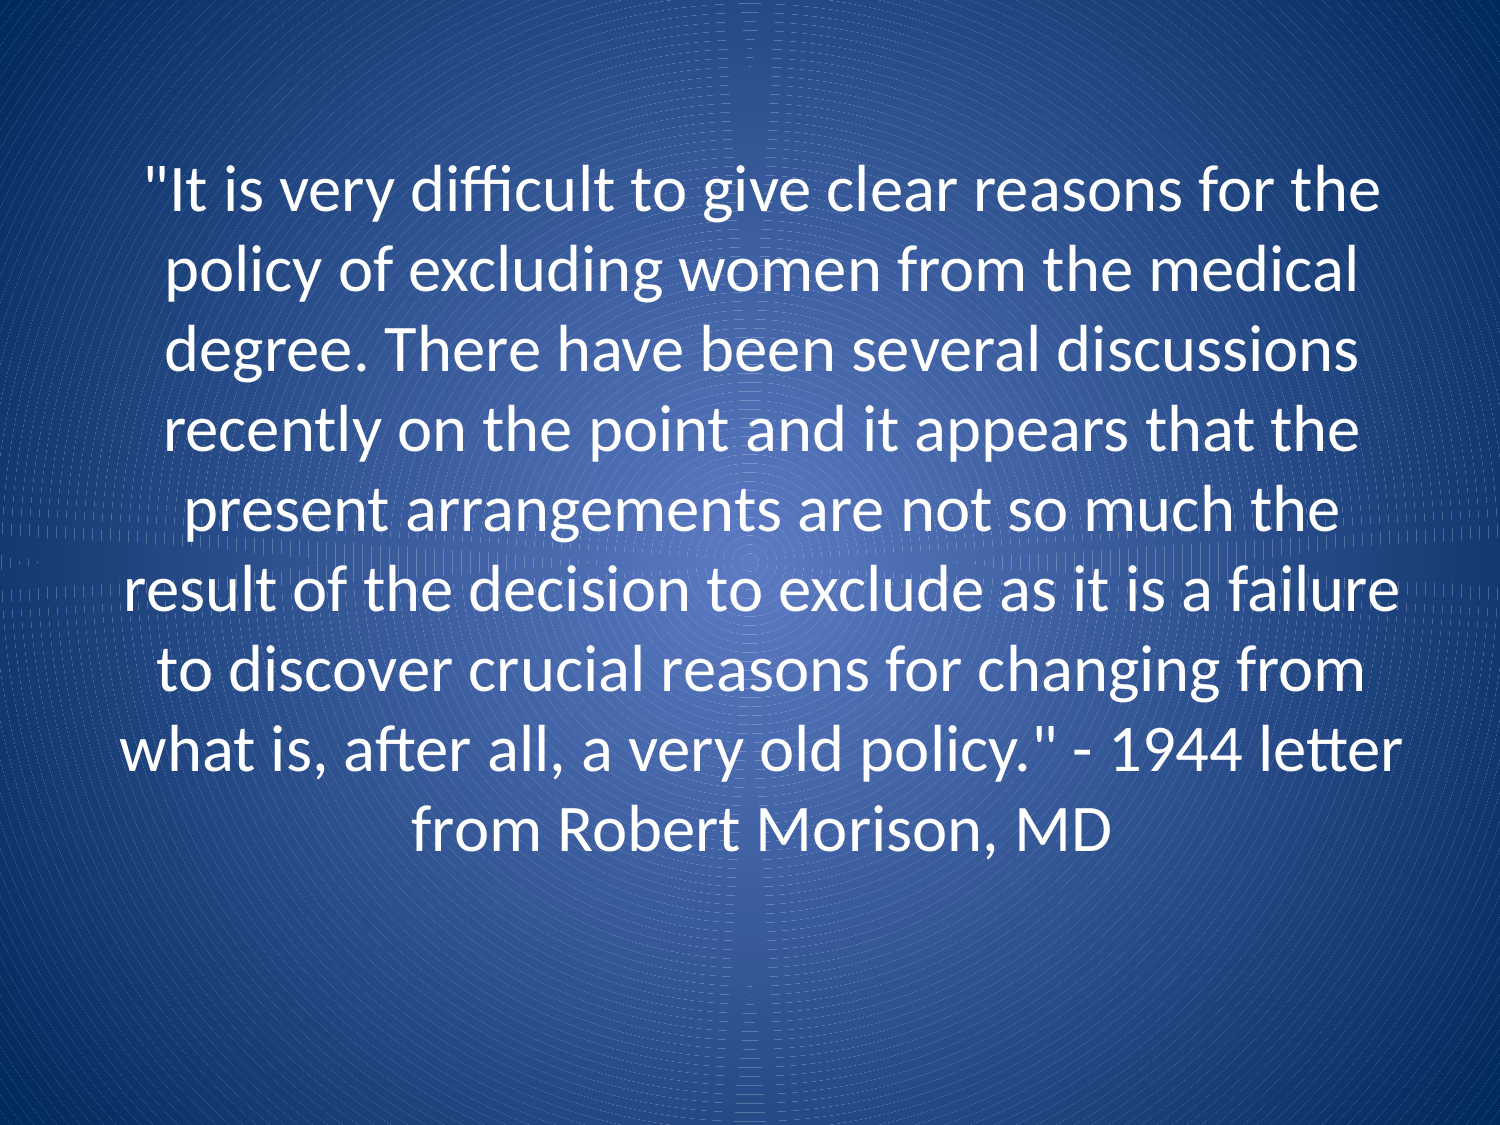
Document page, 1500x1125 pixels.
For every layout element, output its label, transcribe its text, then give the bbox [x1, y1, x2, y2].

list "It is very difficult to give clear reasons for the policy of excluding women from the medical degree. There have been several discussions recently on the point and it appears that the present arrangements are not so much the result of the decision to exclude as it is a failure to discover crucial reasons for changing from what is, after all, a very old policy." - 1944 letter from Robert Morison, MD [87, 137, 1438, 1055]
title [75, 45, 1425, 233]
